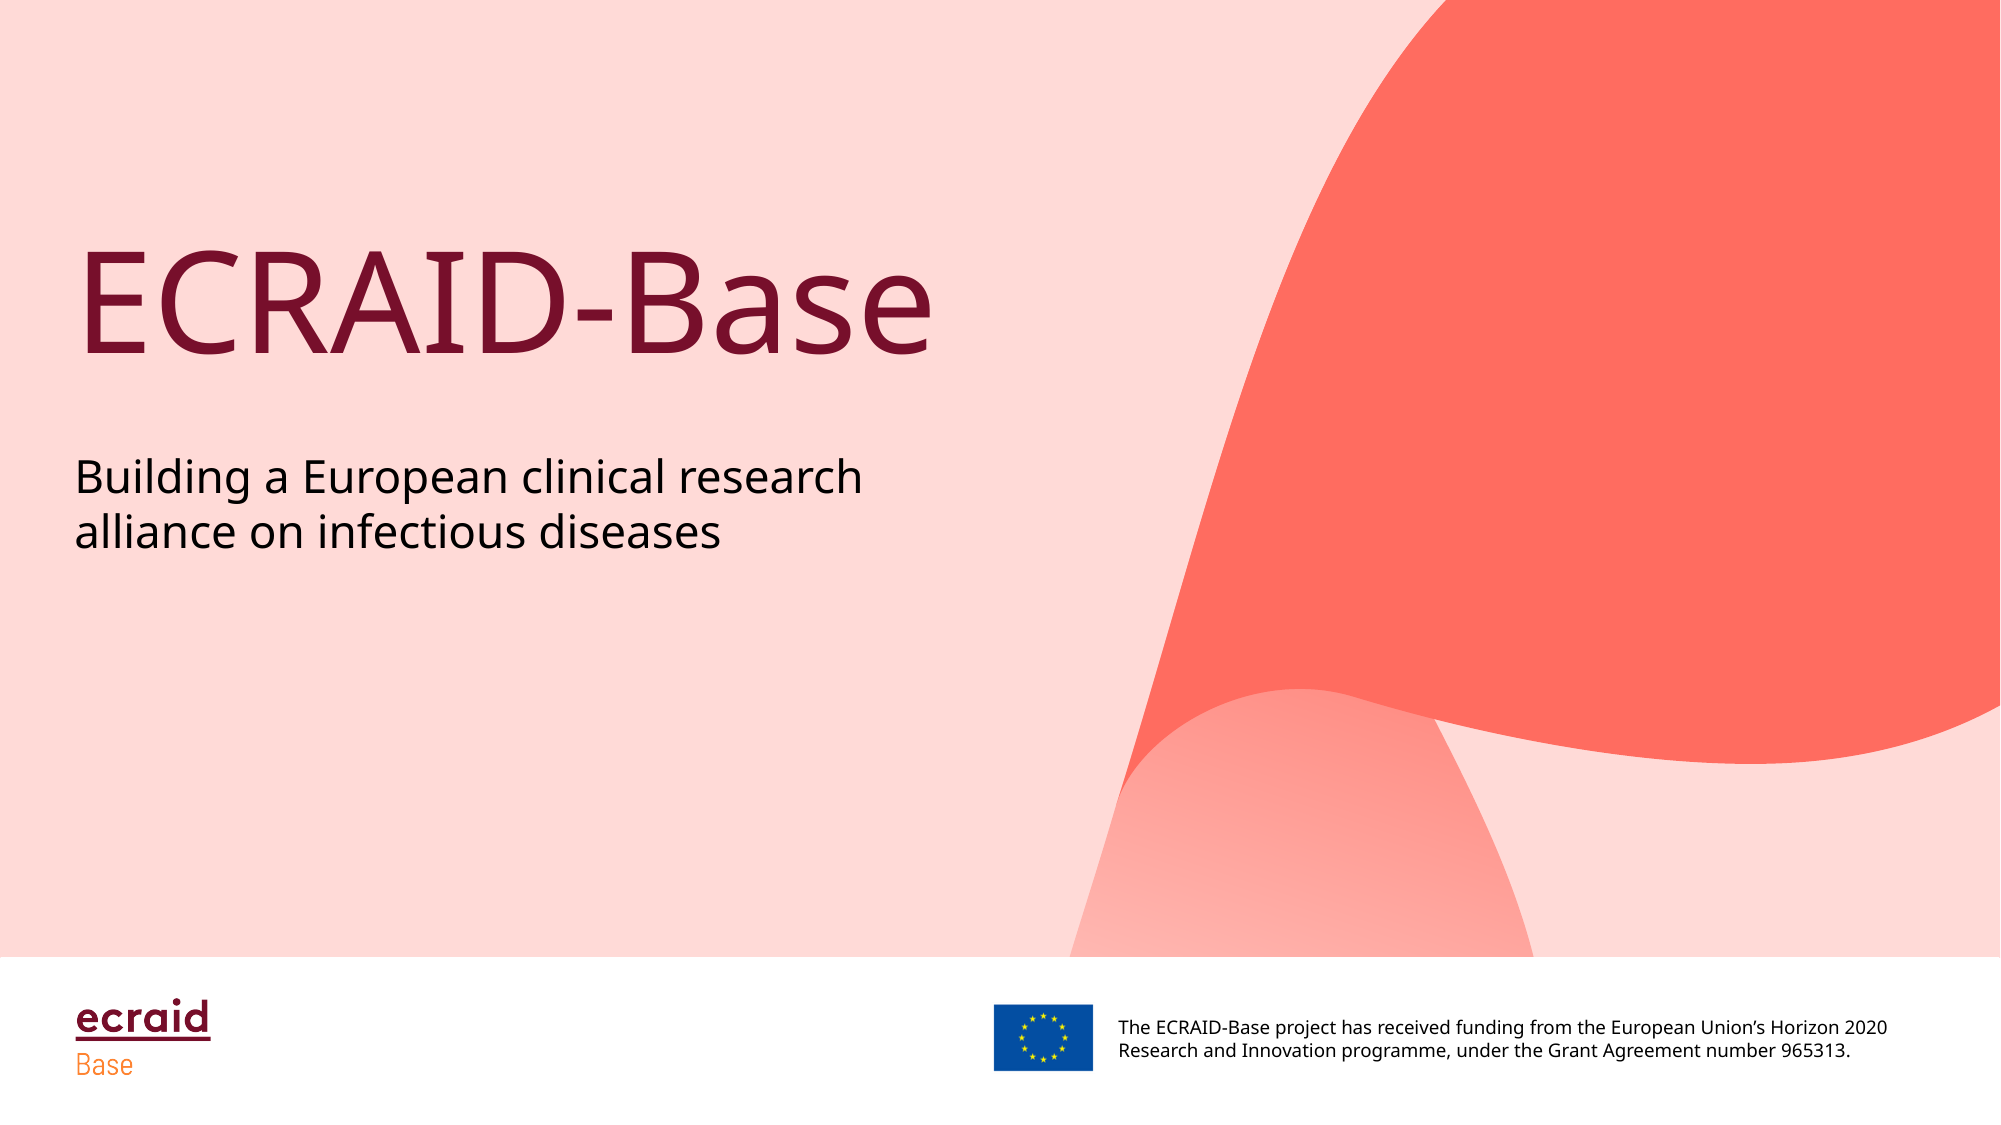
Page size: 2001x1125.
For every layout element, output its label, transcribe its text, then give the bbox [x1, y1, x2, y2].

text_box The ECRAID-Base project has received funding from the European Union’s Horizon 2020 Research and Innovation programme, under the Grant Agreement number 965313. [1103, 1008, 1967, 1069]
title ECRAID-Base [74, 67, 1059, 382]
picture [54, 986, 232, 1098]
subtitle Building a European clinical research alliance on infectious diseases [74, 447, 944, 590]
picture [1069, 689, 1534, 957]
picture [989, 1000, 1099, 1074]
